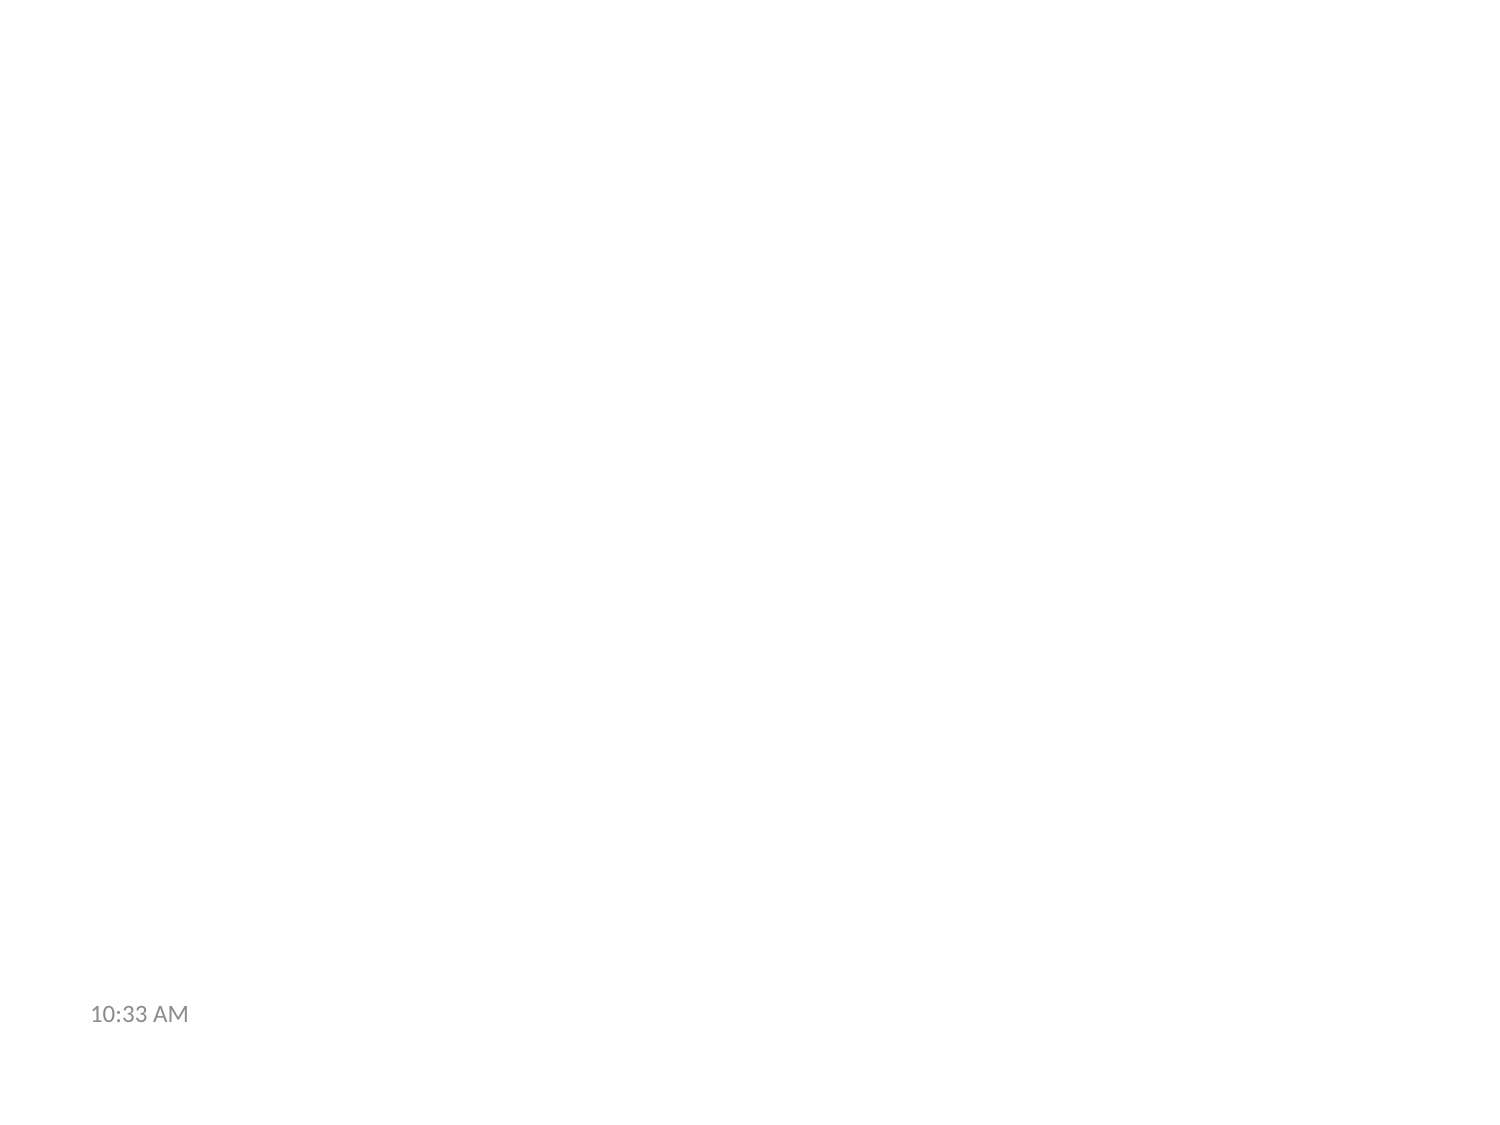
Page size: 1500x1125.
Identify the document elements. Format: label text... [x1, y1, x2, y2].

text_box 3:35 PM [75, 982, 425, 1043]
